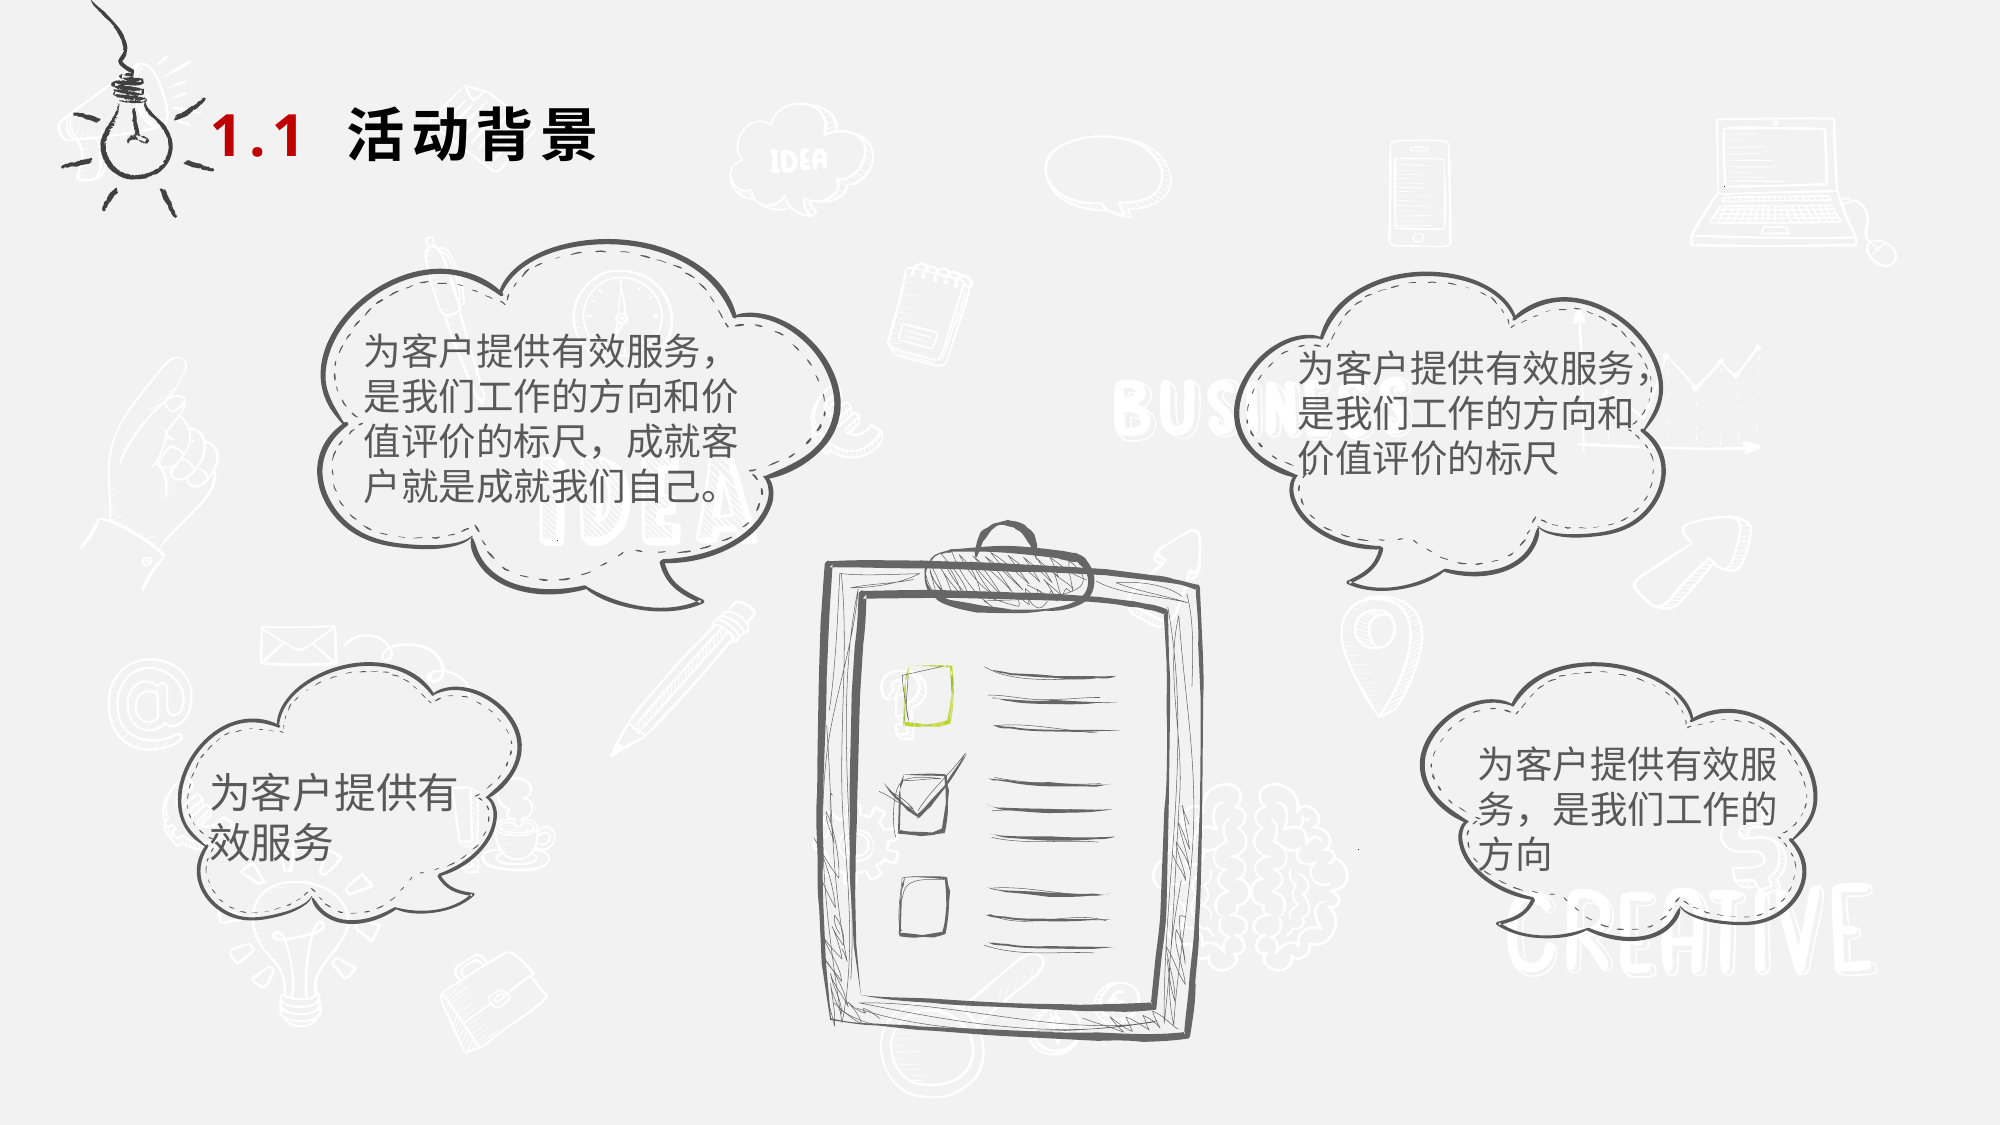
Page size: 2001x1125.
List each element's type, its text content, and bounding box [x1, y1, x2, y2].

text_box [173, 666, 535, 937]
text_box 1.1 活动背景 [194, 91, 614, 176]
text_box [750, 529, 1263, 1074]
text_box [1232, 270, 1675, 595]
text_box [306, 237, 843, 617]
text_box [1412, 665, 1824, 955]
